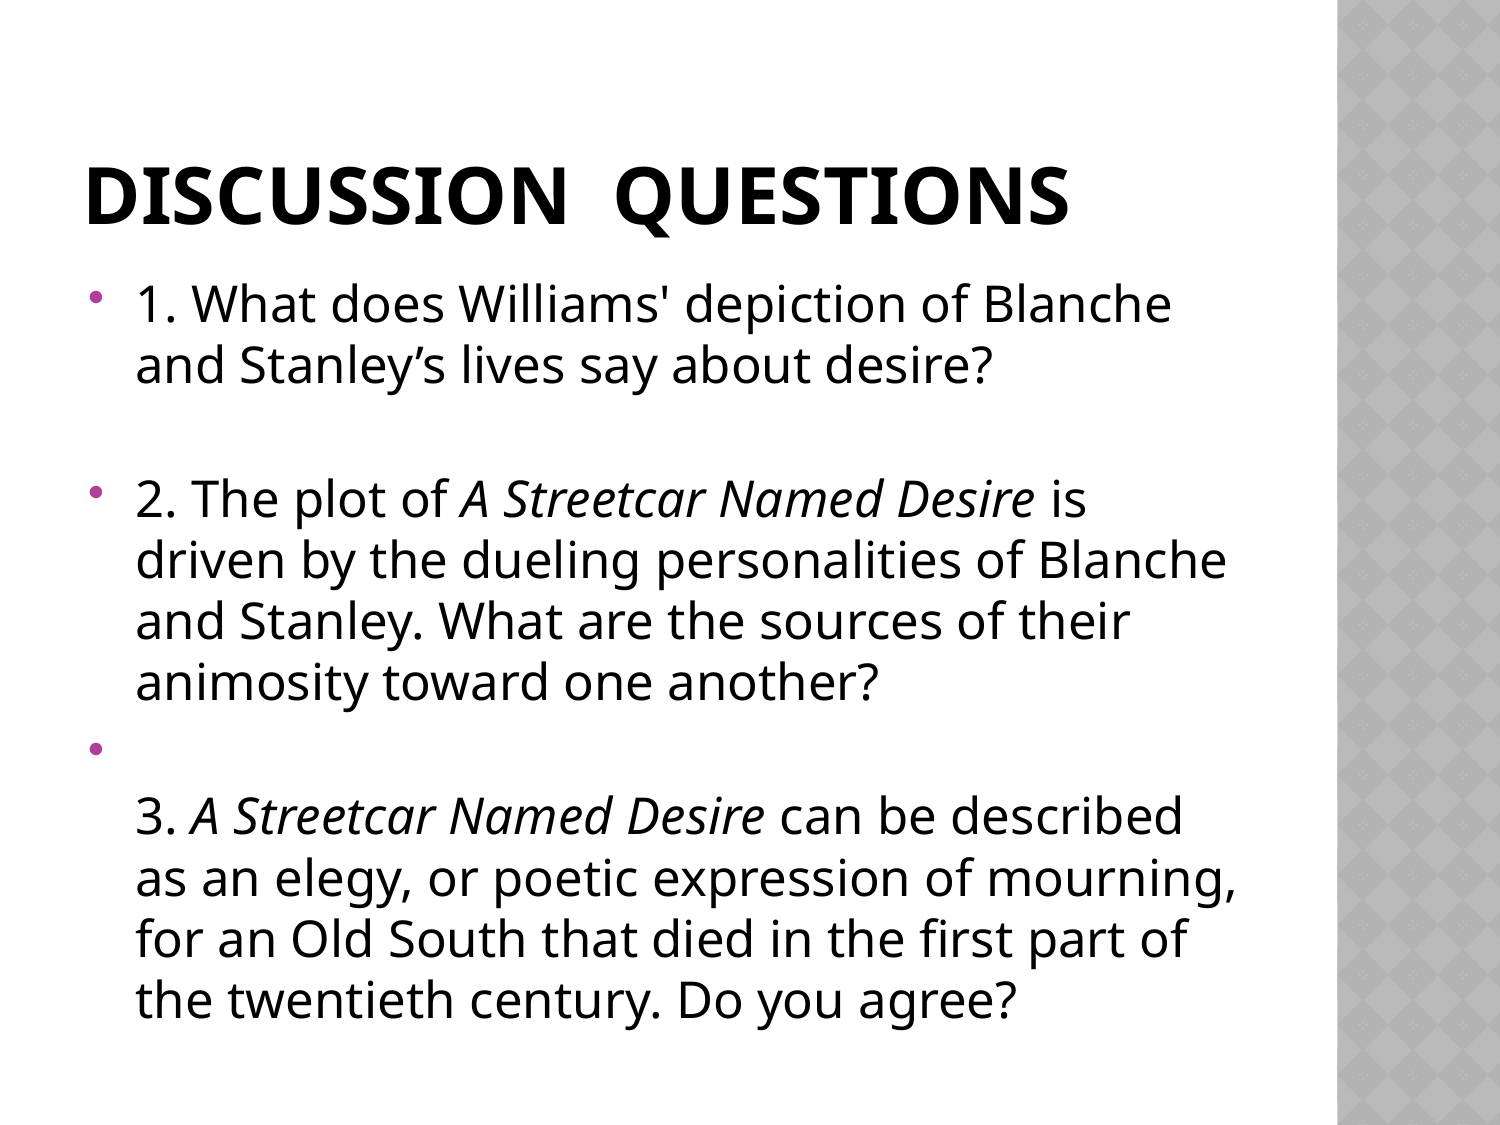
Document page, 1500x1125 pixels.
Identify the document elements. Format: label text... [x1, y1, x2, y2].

list 1. What does Williams' depiction of Blanche and Stanley’s lives say about desire? 2. The plot of A Streetcar Named Desire is driven by the dueling personalities of Blanche and Stanley. What are the sources of their animosity toward one another? 3. A Streetcar Named Desire can be described as an elegy, or poetic expression of mourning, for an Old South that died in the first part of the twentieth century. Do you agree? [75, 264, 1263, 1059]
title Discussion Questions [75, 52, 1263, 240]
